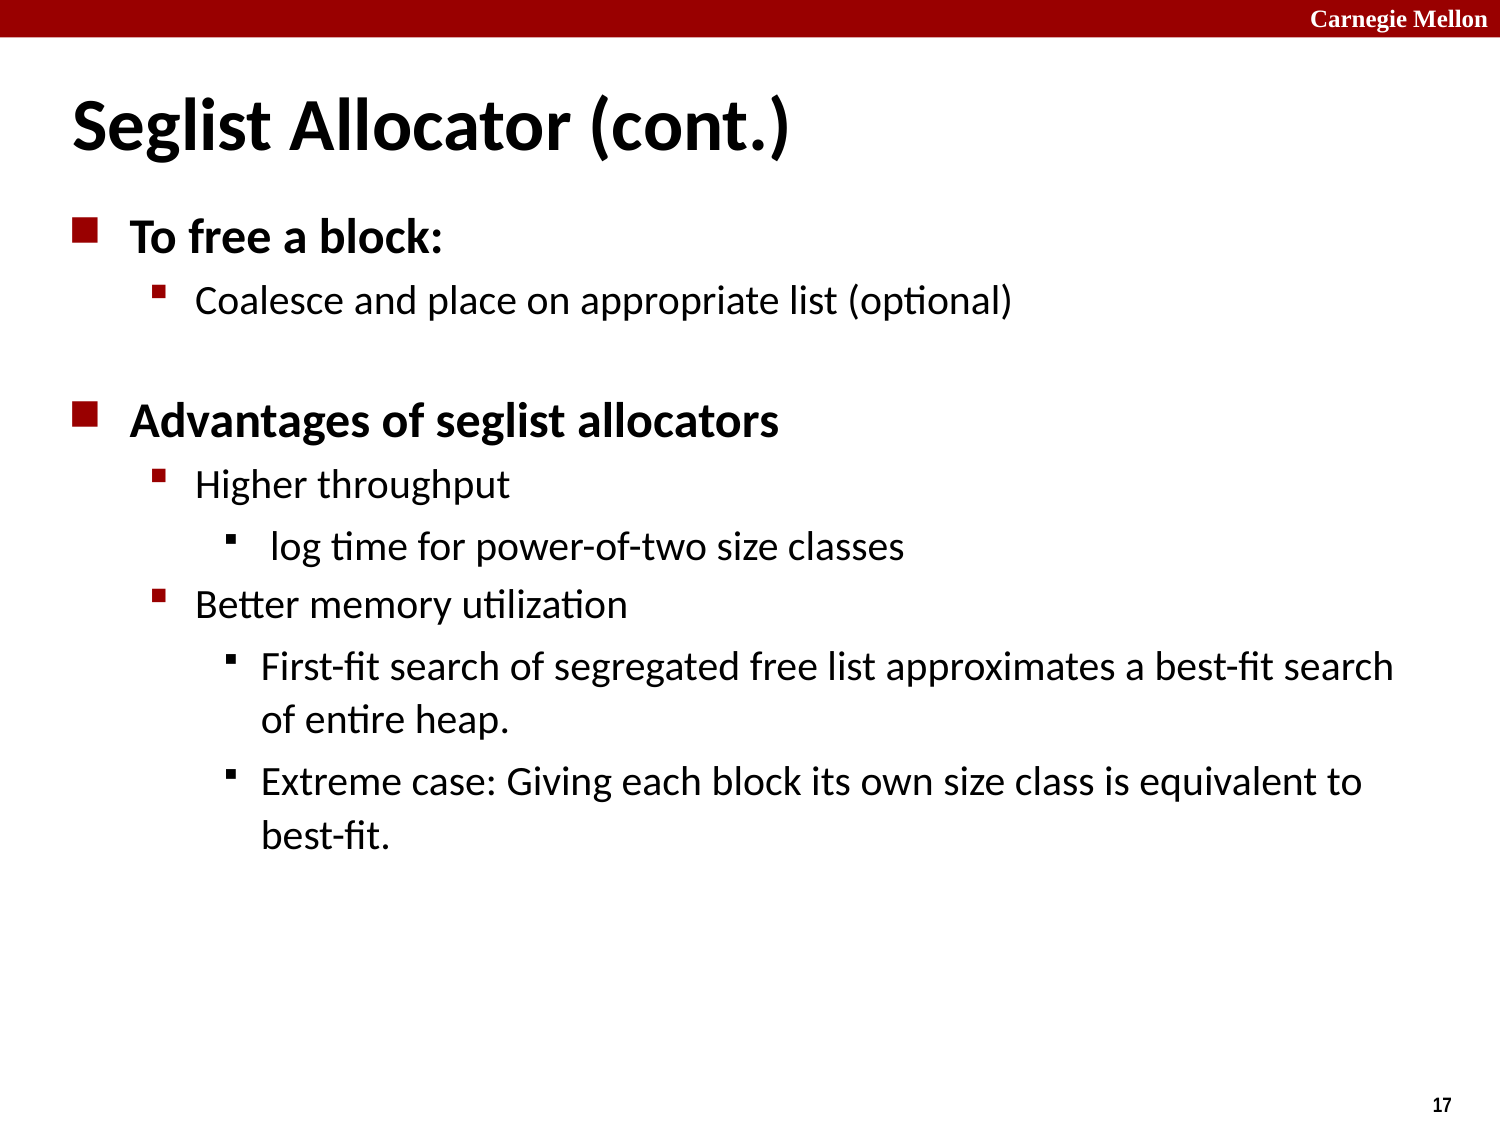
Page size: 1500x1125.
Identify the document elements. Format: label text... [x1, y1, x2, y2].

title Seglist Allocator (cont.) [57, 62, 1488, 192]
list To free a block: Coalesce and place on appropriate list (optional) Advantages of seglist allocators Higher throughput log time for power-of-two size classes Better memory utilization First-fit search of segregated free list approximates a best-fit search of entire heap. Extreme case: Giving each block its own size class is equivalent to best-fit. [58, 199, 1422, 1058]
